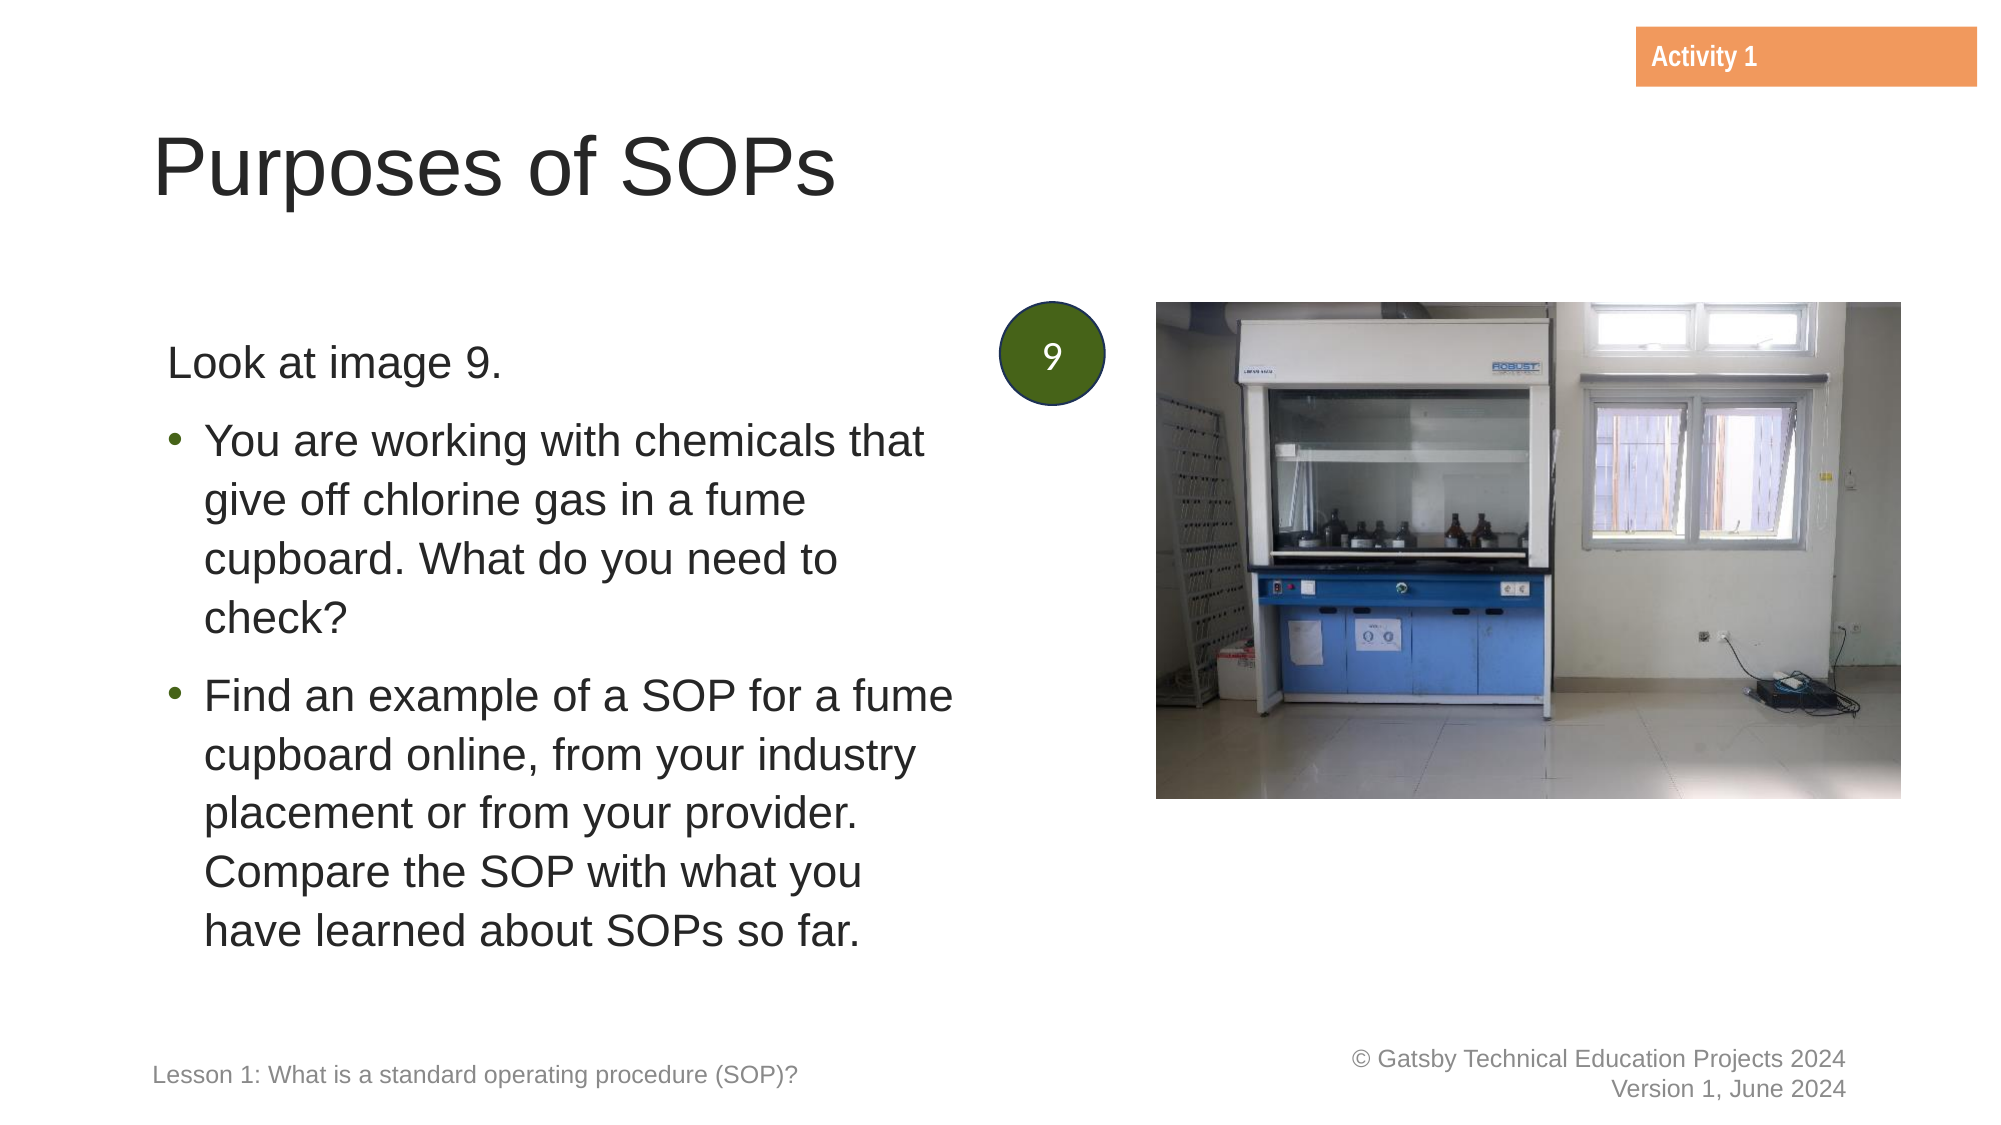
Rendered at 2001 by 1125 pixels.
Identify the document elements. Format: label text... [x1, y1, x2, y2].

picture [1155, 302, 1901, 799]
title Purposes of SOPs [137, 59, 1863, 278]
list Activity 1 [1636, 26, 1978, 87]
text_box 9 [998, 301, 1106, 406]
list Look at image 9. You are working with chemicals that give off chlorine gas in a fume cupboard. What do you need to check? Find an example of a SOP for a fume cupboard online, from your industry placement or from your provider. Compare the SOP with what you have learned about SOPs so far. [137, 299, 989, 1014]
list Lesson 1: What is a standard operating procedure (SOP)? [137, 1042, 829, 1103]
